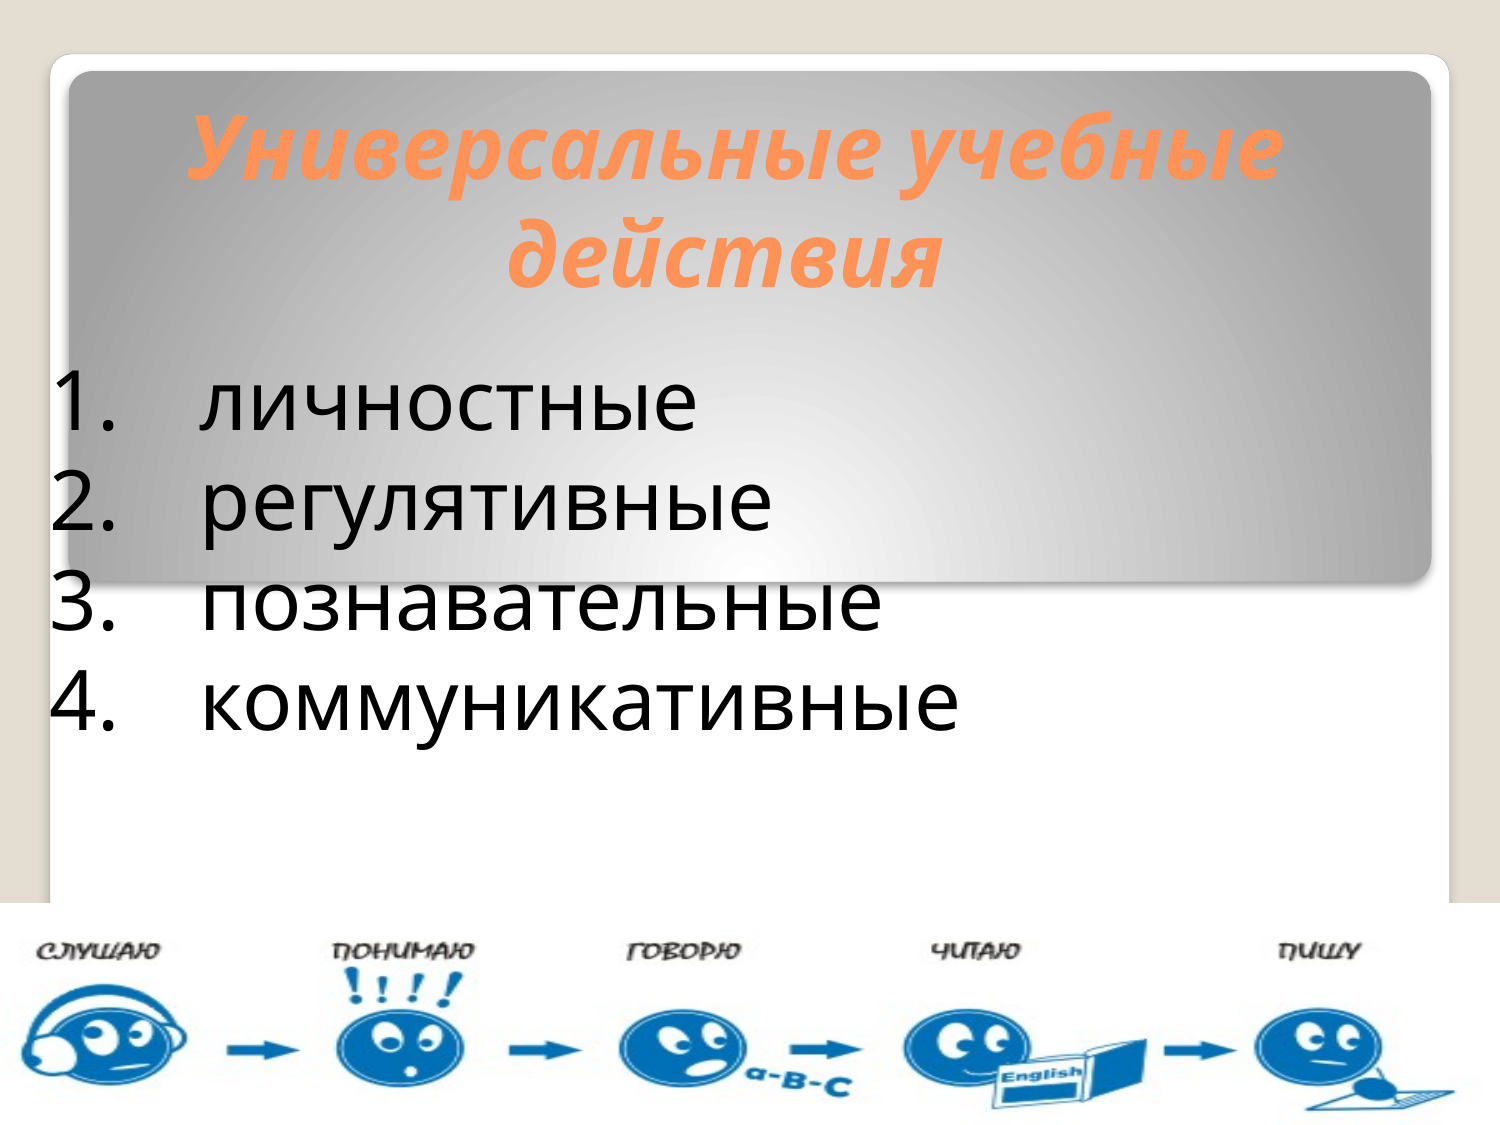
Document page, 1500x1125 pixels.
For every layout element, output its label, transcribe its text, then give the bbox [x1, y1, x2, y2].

text_box личностные регулятивные познавательные коммуникативные [35, 339, 1500, 755]
title Универсальные учебные действия [87, 50, 1363, 313]
picture [0, 902, 1500, 1125]
